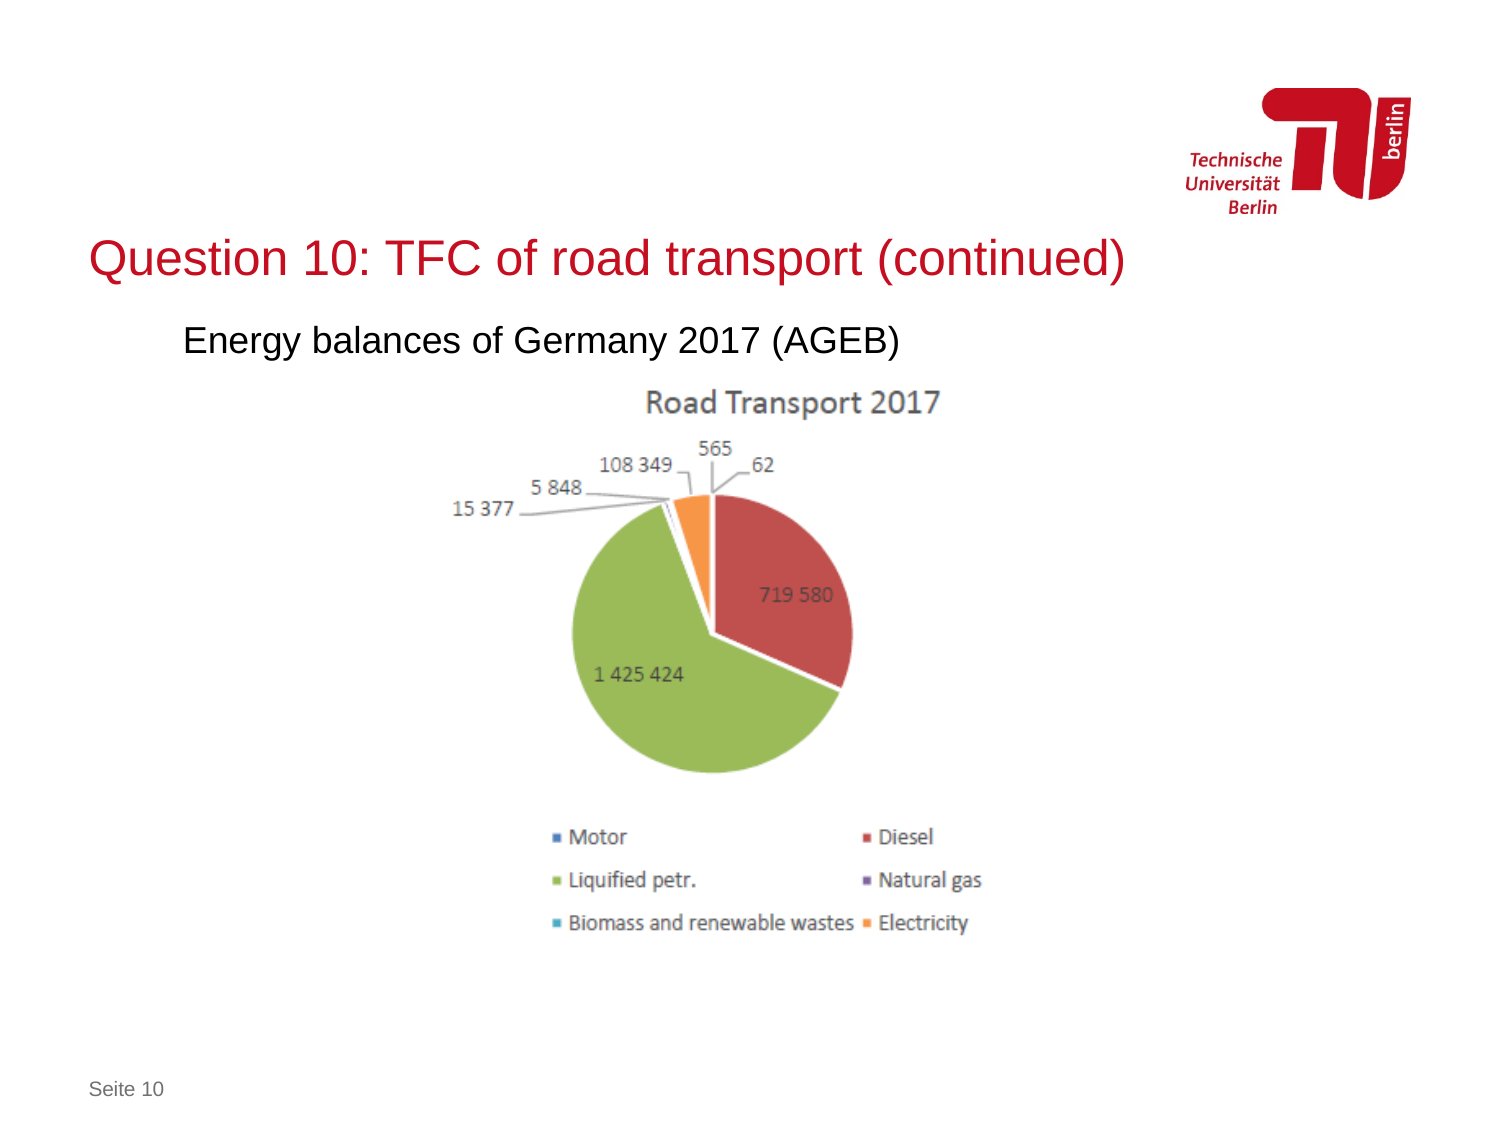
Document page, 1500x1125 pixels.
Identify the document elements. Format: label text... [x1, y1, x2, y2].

slide_number Seite 10 [88, 1075, 1176, 1101]
picture [1186, 88, 1411, 214]
title Question 10: TFC of road transport (continued) [88, 226, 1411, 286]
list Energy balances of Germany 2017 (AGEB) [183, 315, 1294, 983]
picture [395, 378, 1198, 945]
